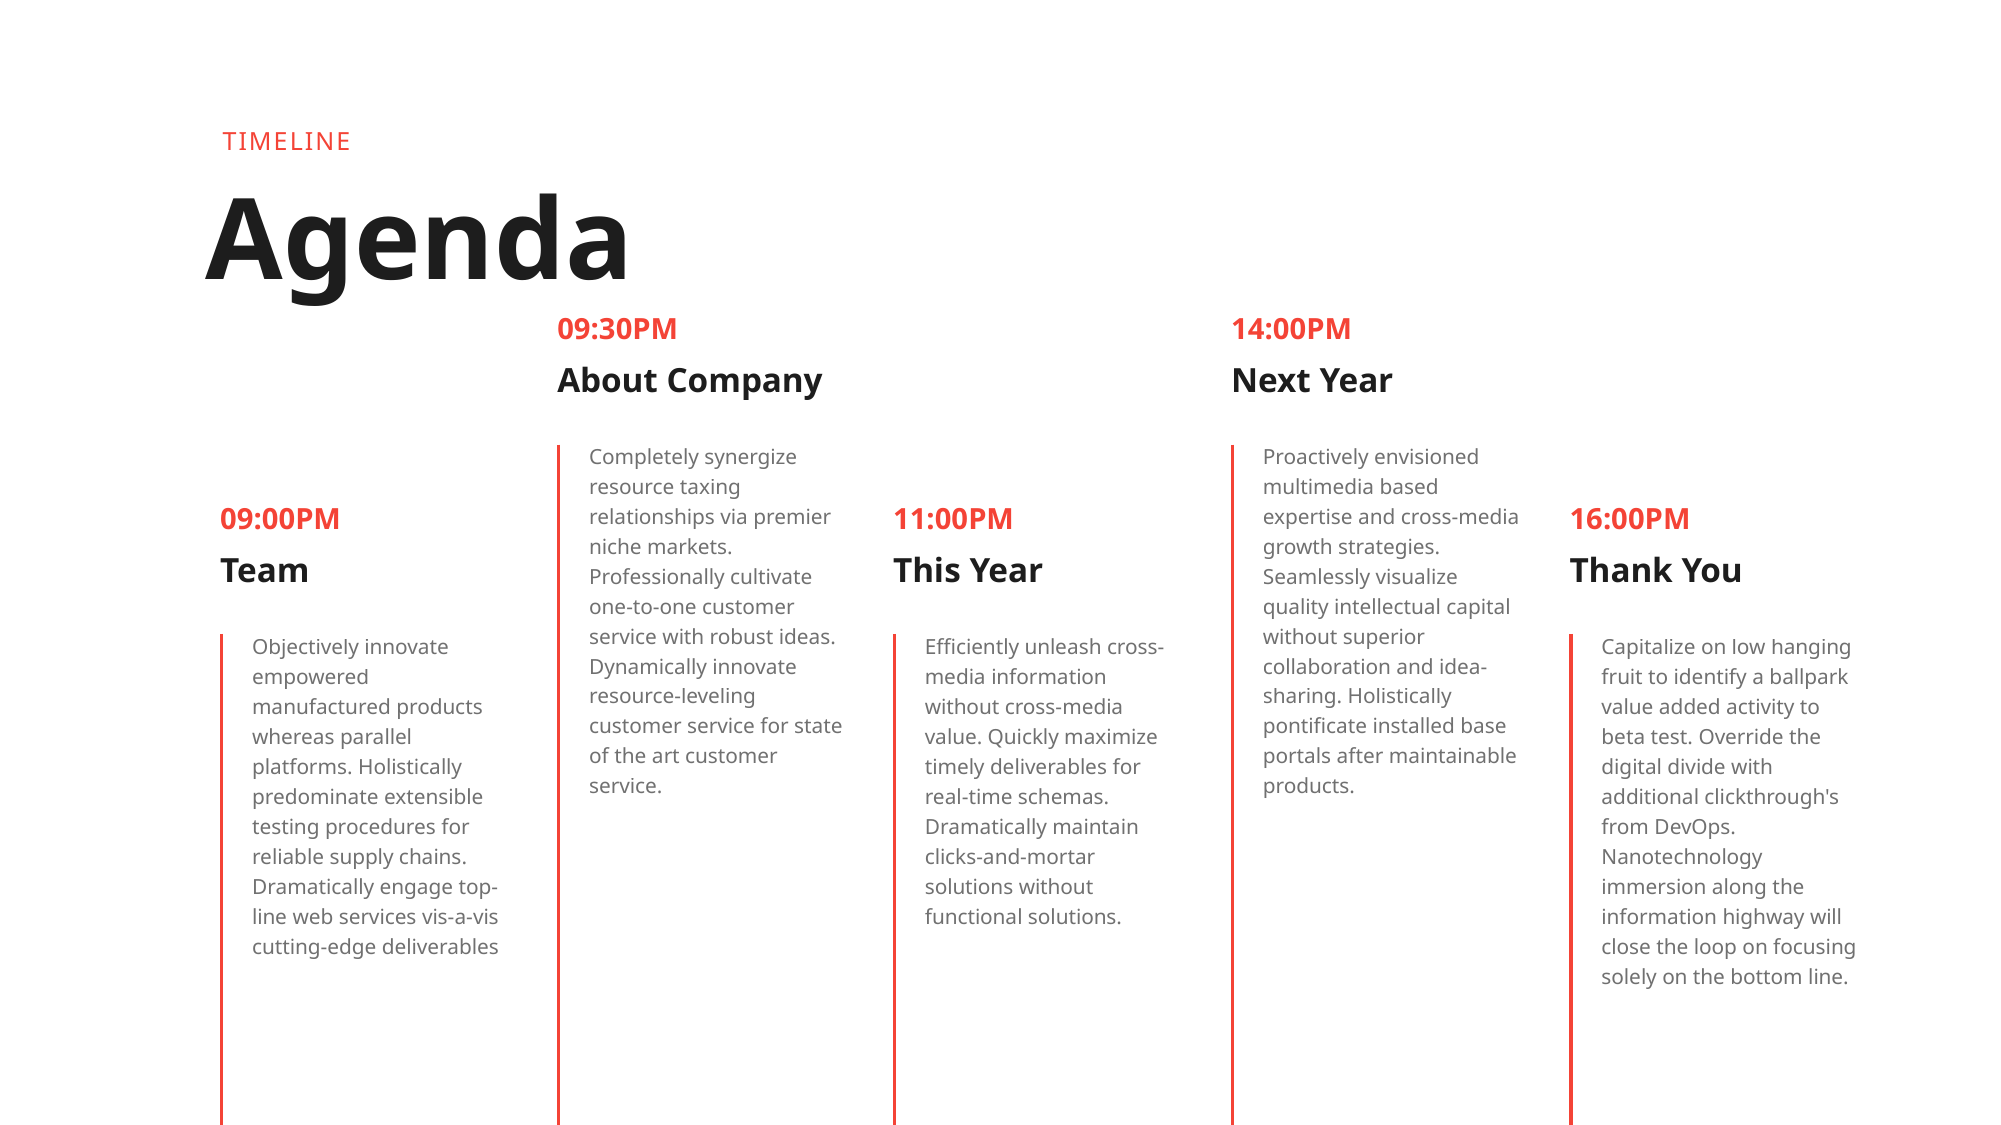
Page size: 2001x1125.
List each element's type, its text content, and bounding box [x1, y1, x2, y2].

text_box Proactively envisioned multimedia based expertise and cross-media growth strategies. Seamlessly visualize quality intellectual capital without superior collaboration and idea-sharing. Holistically pontificate installed base portals after maintainable products. [1262, 438, 1539, 798]
text_box Completely synergize resource taxing relationships via premier niche markets. Professionally cultivate one-to-one customer service with robust ideas. Dynamically innovate resource-leveling customer service for state of the art customer service. [589, 438, 866, 798]
text_box This Year [893, 557, 1201, 590]
text_box Agenda [205, 192, 635, 301]
text_box 09:30PM [557, 316, 866, 345]
text_box 09:00PM [220, 507, 529, 536]
text_box TIMELINE [222, 131, 351, 156]
text_box 16:00PM [1569, 507, 1878, 536]
text_box About Company [557, 366, 866, 399]
text_box Capitalize on low hanging fruit to identify a ballpark value added activity to beta test. Override the digital divide with additional clickthrough's from DevOps. Nanotechnology immersion along the information highway will close the loop on focusing solely on the bottom line. [1601, 629, 1878, 989]
text_box Efficiently unleash cross-media information without cross-media value. Quickly maximize timely deliverables for real-time schemas. Dramatically maintain clicks-and-mortar solutions without functional solutions. [924, 629, 1201, 929]
text_box Thank You [1569, 557, 1878, 590]
text_box Team [220, 557, 529, 590]
text_box 14:00PM [1231, 316, 1539, 345]
text_box Next Year [1231, 366, 1539, 399]
text_box Objectively innovate empowered manufactured products whereas parallel platforms. Holistically predominate extensible testing procedures for reliable supply chains. Dramatically engage top-line web services vis-a-vis cutting-edge deliverables [251, 629, 528, 959]
text_box 11:00PM [893, 507, 1201, 536]
